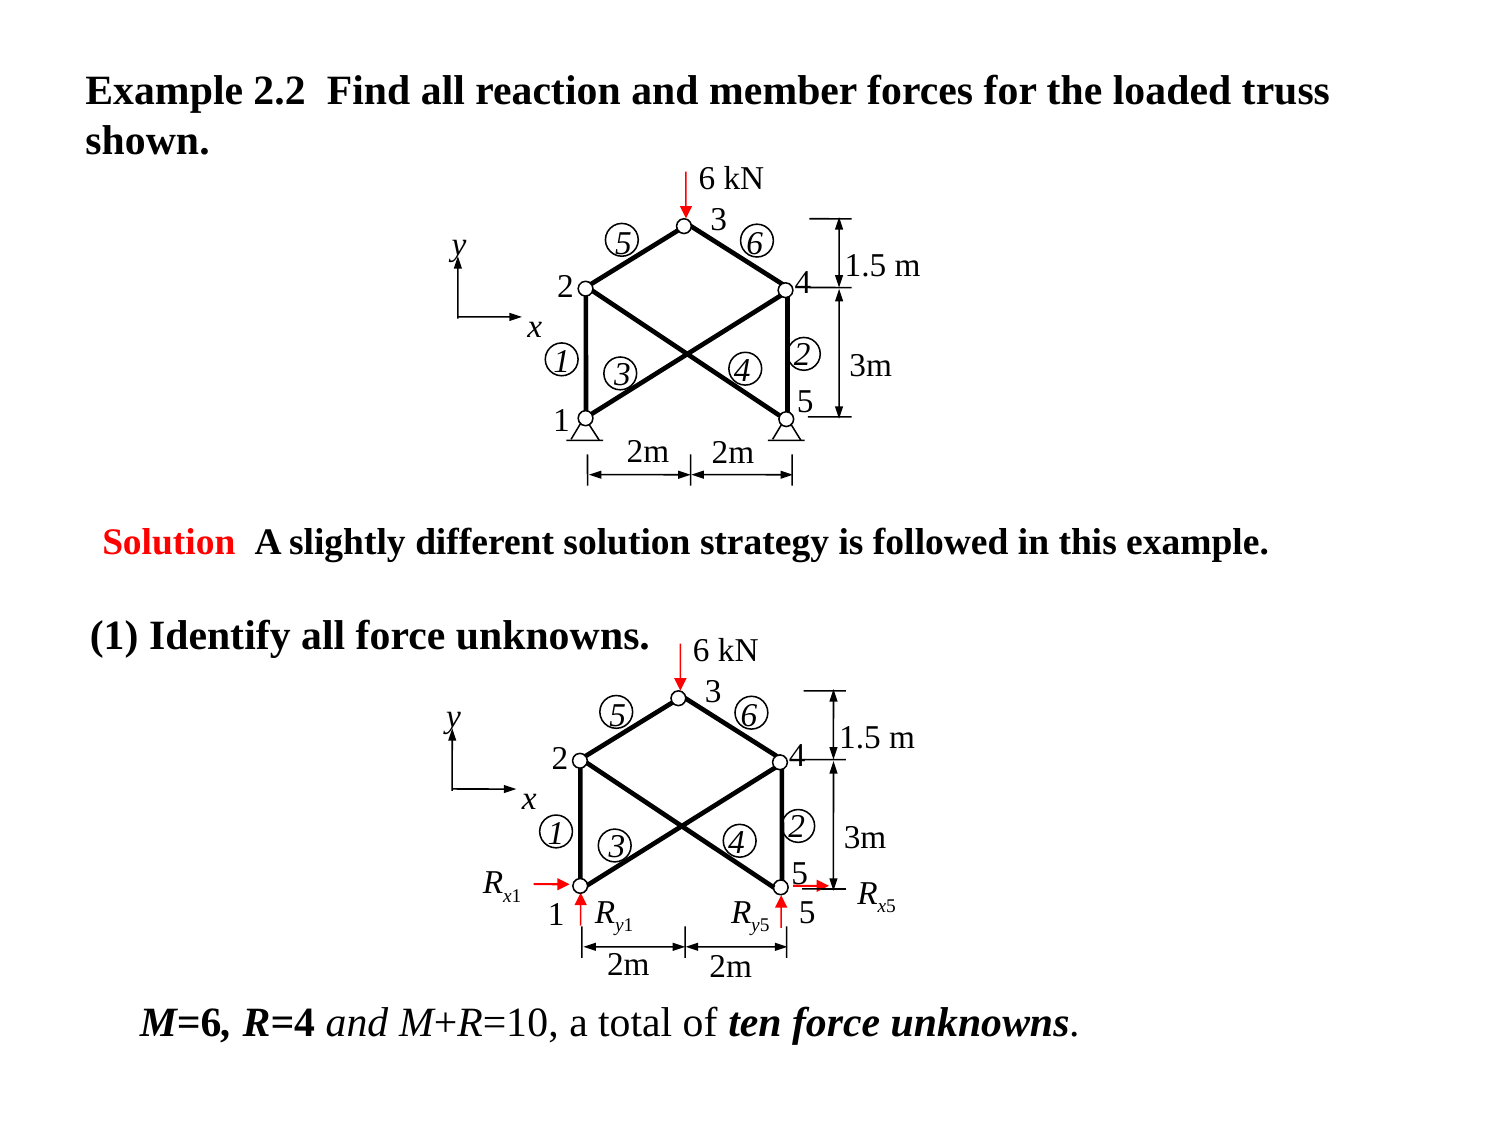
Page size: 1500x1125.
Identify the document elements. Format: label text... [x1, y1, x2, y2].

text_box x [506, 768, 549, 810]
text_box [453, 261, 462, 319]
text_box 2m [592, 934, 667, 999]
text_box 1.5 m [840, 235, 985, 280]
text_box [581, 810, 614, 861]
text_box [605, 223, 639, 257]
text_box 1 [538, 331, 584, 377]
text_box [728, 352, 762, 386]
text_box 3 [689, 665, 734, 706]
text_box [539, 815, 573, 848]
text_box 5 [599, 213, 655, 264]
text_box Rx5 [842, 863, 930, 912]
text_box 2m [694, 936, 770, 1001]
text_box y [431, 686, 474, 733]
text_box [598, 829, 632, 862]
text_box [667, 942, 685, 951]
text_box [829, 855, 838, 891]
text_box 2 [536, 728, 585, 774]
text_box [679, 193, 693, 219]
text_box [674, 665, 687, 691]
text_box [583, 943, 592, 950]
text_box Ry5 [716, 882, 836, 939]
text_box 6 kN [683, 148, 825, 193]
text_box 2 [778, 324, 826, 371]
text_box 1.5 m [829, 235, 839, 280]
text_box [834, 217, 844, 288]
text_box (1) Identify all force unknowns. [74, 600, 704, 665]
text_box 5 [776, 843, 825, 889]
text_box 1.5 m [834, 707, 979, 752]
text_box 4 [718, 340, 774, 391]
text_box [773, 881, 788, 895]
text_box 5 [594, 685, 649, 736]
text_box [586, 338, 619, 389]
text_box 3 [593, 816, 649, 867]
text_box 1.5 m [824, 707, 833, 752]
text_box [453, 784, 506, 794]
text_box Solution A slightly different solution strategy is followed in this example. [87, 509, 1400, 570]
text_box 6 [725, 685, 781, 736]
text_box [770, 942, 786, 951]
text_box [589, 470, 611, 479]
text_box Rx1 [467, 853, 552, 902]
text_box [781, 809, 815, 843]
text_box 4 [774, 725, 828, 771]
text_box [685, 944, 694, 950]
text_box Example 2.2 Find all reaction and member forces for the loaded truss shown. [70, 55, 1446, 220]
text_box [829, 689, 838, 760]
text_box 4 [779, 253, 833, 299]
text_box [778, 414, 794, 427]
text_box 6 kN [677, 621, 820, 665]
text_box [572, 878, 588, 894]
text_box 2 [542, 256, 591, 302]
text_box [599, 695, 633, 729]
text_box [829, 761, 838, 807]
text_box [458, 312, 512, 322]
text_box [740, 224, 774, 258]
text_box [572, 753, 588, 769]
text_box 3m [834, 335, 957, 383]
text_box [723, 824, 757, 858]
text_box 2m [696, 422, 791, 499]
text_box [550, 810, 580, 861]
text_box [787, 337, 821, 371]
text_box [556, 338, 585, 389]
text_box 3 [599, 344, 654, 395]
text_box [578, 410, 593, 426]
text_box [676, 218, 692, 234]
text_box 3m [828, 807, 951, 855]
text_box 2m [611, 421, 687, 486]
text_box 1 [532, 803, 578, 849]
text_box [545, 342, 579, 376]
text_box [578, 281, 593, 297]
text_box 5 [781, 371, 831, 417]
text_box 2 [773, 796, 821, 844]
text_box x [512, 296, 555, 338]
text_box [557, 878, 570, 884]
text_box [448, 733, 457, 791]
text_box Ry1 [582, 882, 672, 939]
text_box [735, 696, 768, 730]
text_box M=6, R=4 and M+R=10, a total of ten force unknowns. [125, 987, 1363, 1053]
text_box [834, 289, 844, 335]
text_box 1 [538, 390, 592, 433]
text_box 6 [731, 213, 786, 264]
text_box 1 [532, 884, 582, 931]
text_box 3 [695, 193, 740, 234]
text_box y [436, 214, 479, 261]
text_box [670, 690, 686, 706]
text_box [834, 383, 844, 419]
text_box 4 [713, 812, 768, 863]
text_box [603, 356, 637, 390]
